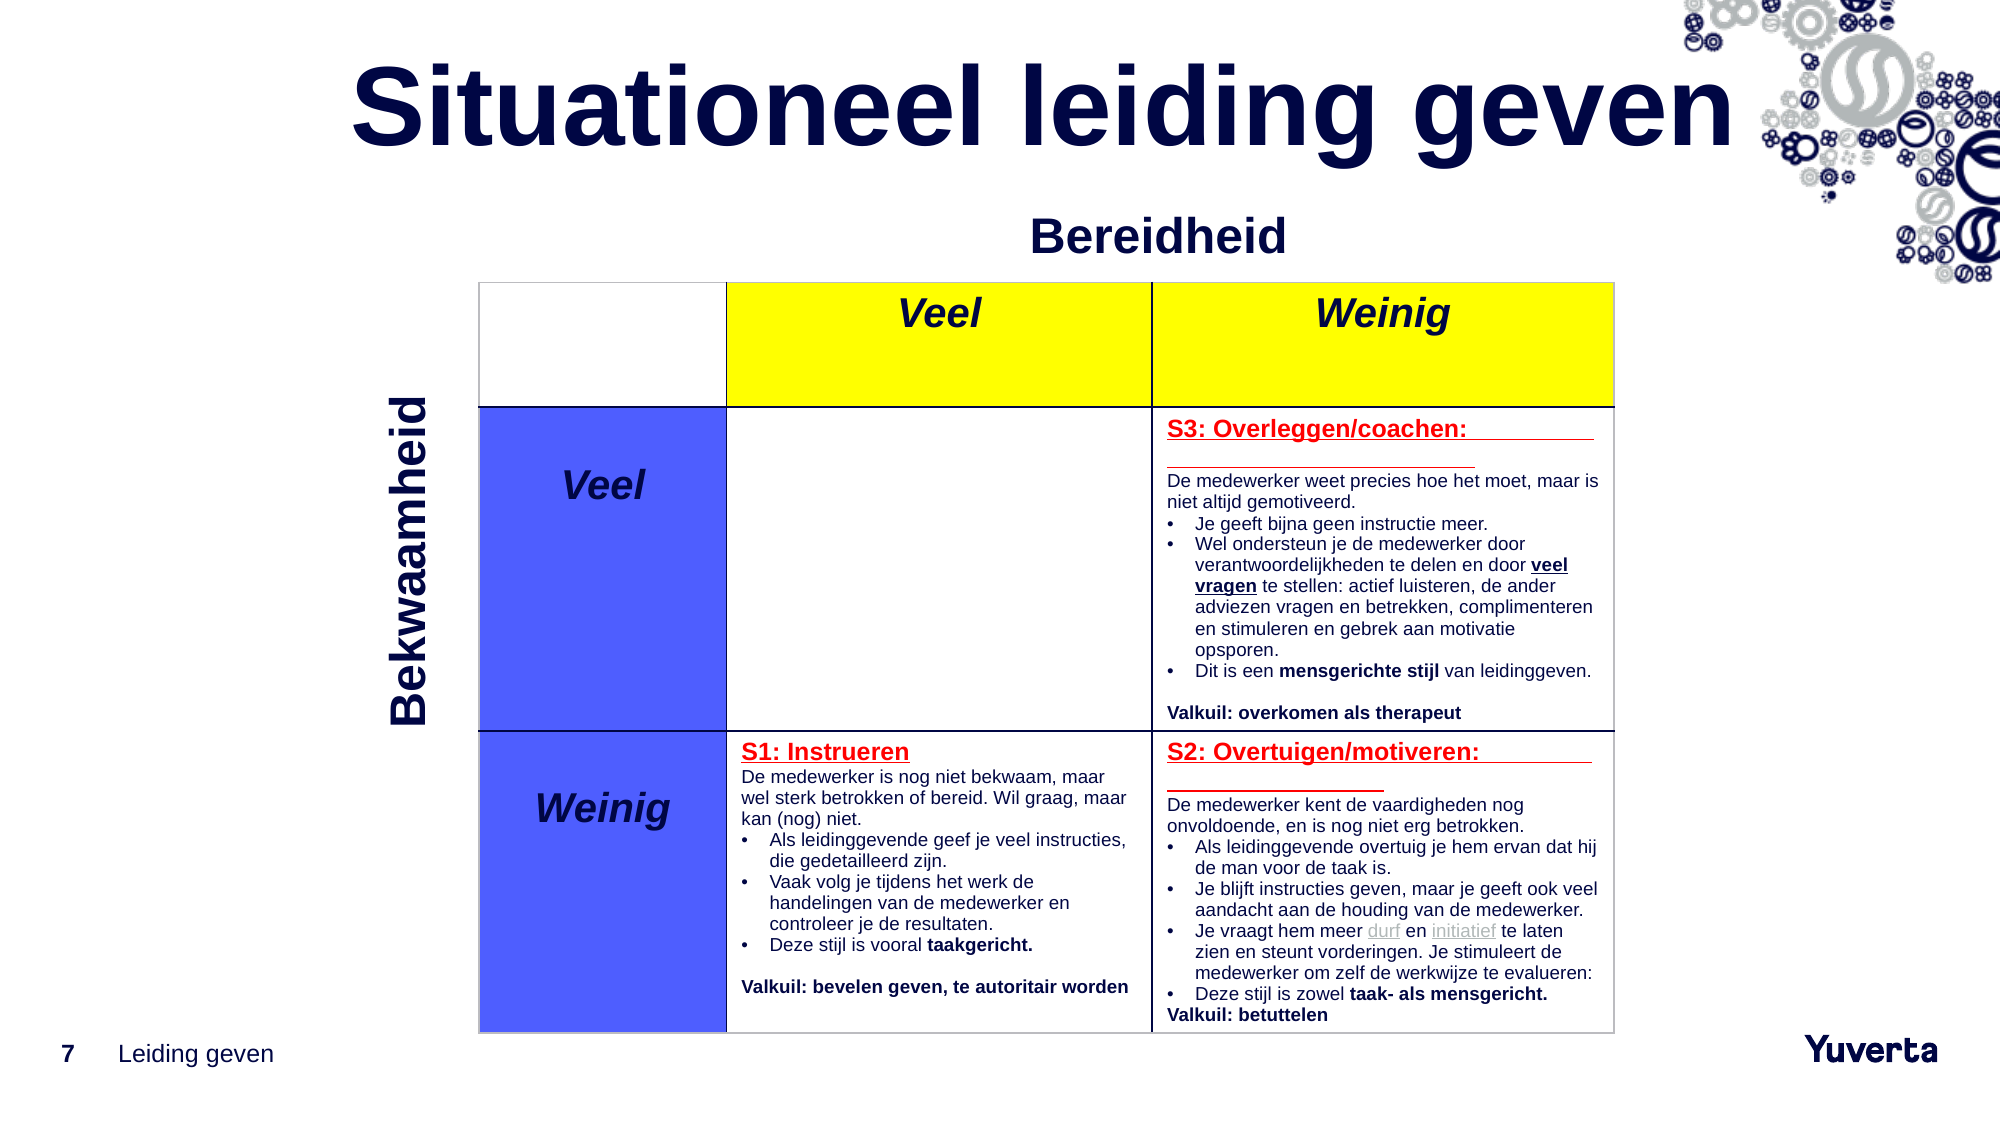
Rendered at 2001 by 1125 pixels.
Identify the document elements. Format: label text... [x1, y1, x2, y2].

table_header Weinig [1153, 283, 1613, 406]
table_cell S3: Overleggen/coachen: De medewerker weet precies hoe het moet, maar is niet altijd gemotiveerd. Je geeft bijna geen instructie meer. Wel ondersteun je de medewerker door verantwoordelijkheden te delen en door veel vragen te stellen: actief luisteren, de ander adviezen vragen en betrekken, complimenteren en stimuleren en gebrek aan motivatie opsporen. Dit is een mensgerichte stijl van leidinggeven. Valkuil: overkomen als therapeut [1153, 408, 1613, 730]
table_header Veel [727, 283, 1151, 406]
slide_number 7 [60, 1037, 113, 1073]
table_cell S1: Instrueren De medewerker is nog niet bekwaam, maar wel sterk betrokken of bereid. Wil graag, maar kan (nog) niet. Als leidinggevende geef je veel instructies, die gedetailleerd zijn. Vaak volg je tijdens het werk de handelingen van de medewerker en controleer je de resultaten. Deze stijl is vooral taakgericht. Valkuil: bevelen geven, te autoritair worden [727, 732, 1151, 1032]
table_cell [727, 408, 1151, 730]
picture [0, 0, 2000, 1125]
text_box Bereidheid [1014, 195, 1310, 271]
table_cell Veel [480, 408, 726, 730]
table_cell Weinig [480, 732, 726, 1032]
table_cell S2: Overtuigen/motiveren: De medewerker kent de vaardigheden nog onvoldoende, en is nog niet erg betrokken. Als leidinggevende overtuig je hem ervan dat hij de man voor de taak is. Je blijft instructies geven, maar je geeft ook veel aandacht aan de houding van de medewerker. Je vraagt hem meer durf en initiatief te laten zien en steunt vorderingen. Je stimuleert de medewerker om zelf de werkwijze te evalueren: Deze stijl is zowel taak- als mensgericht. Valkuil: betuttelen [1153, 732, 1613, 1032]
title Situationeel leiding geven [350, 42, 1765, 231]
text_box Bekwaamheid [367, 373, 443, 743]
footer Leiding geven [118, 1037, 987, 1073]
table_header [480, 283, 726, 406]
